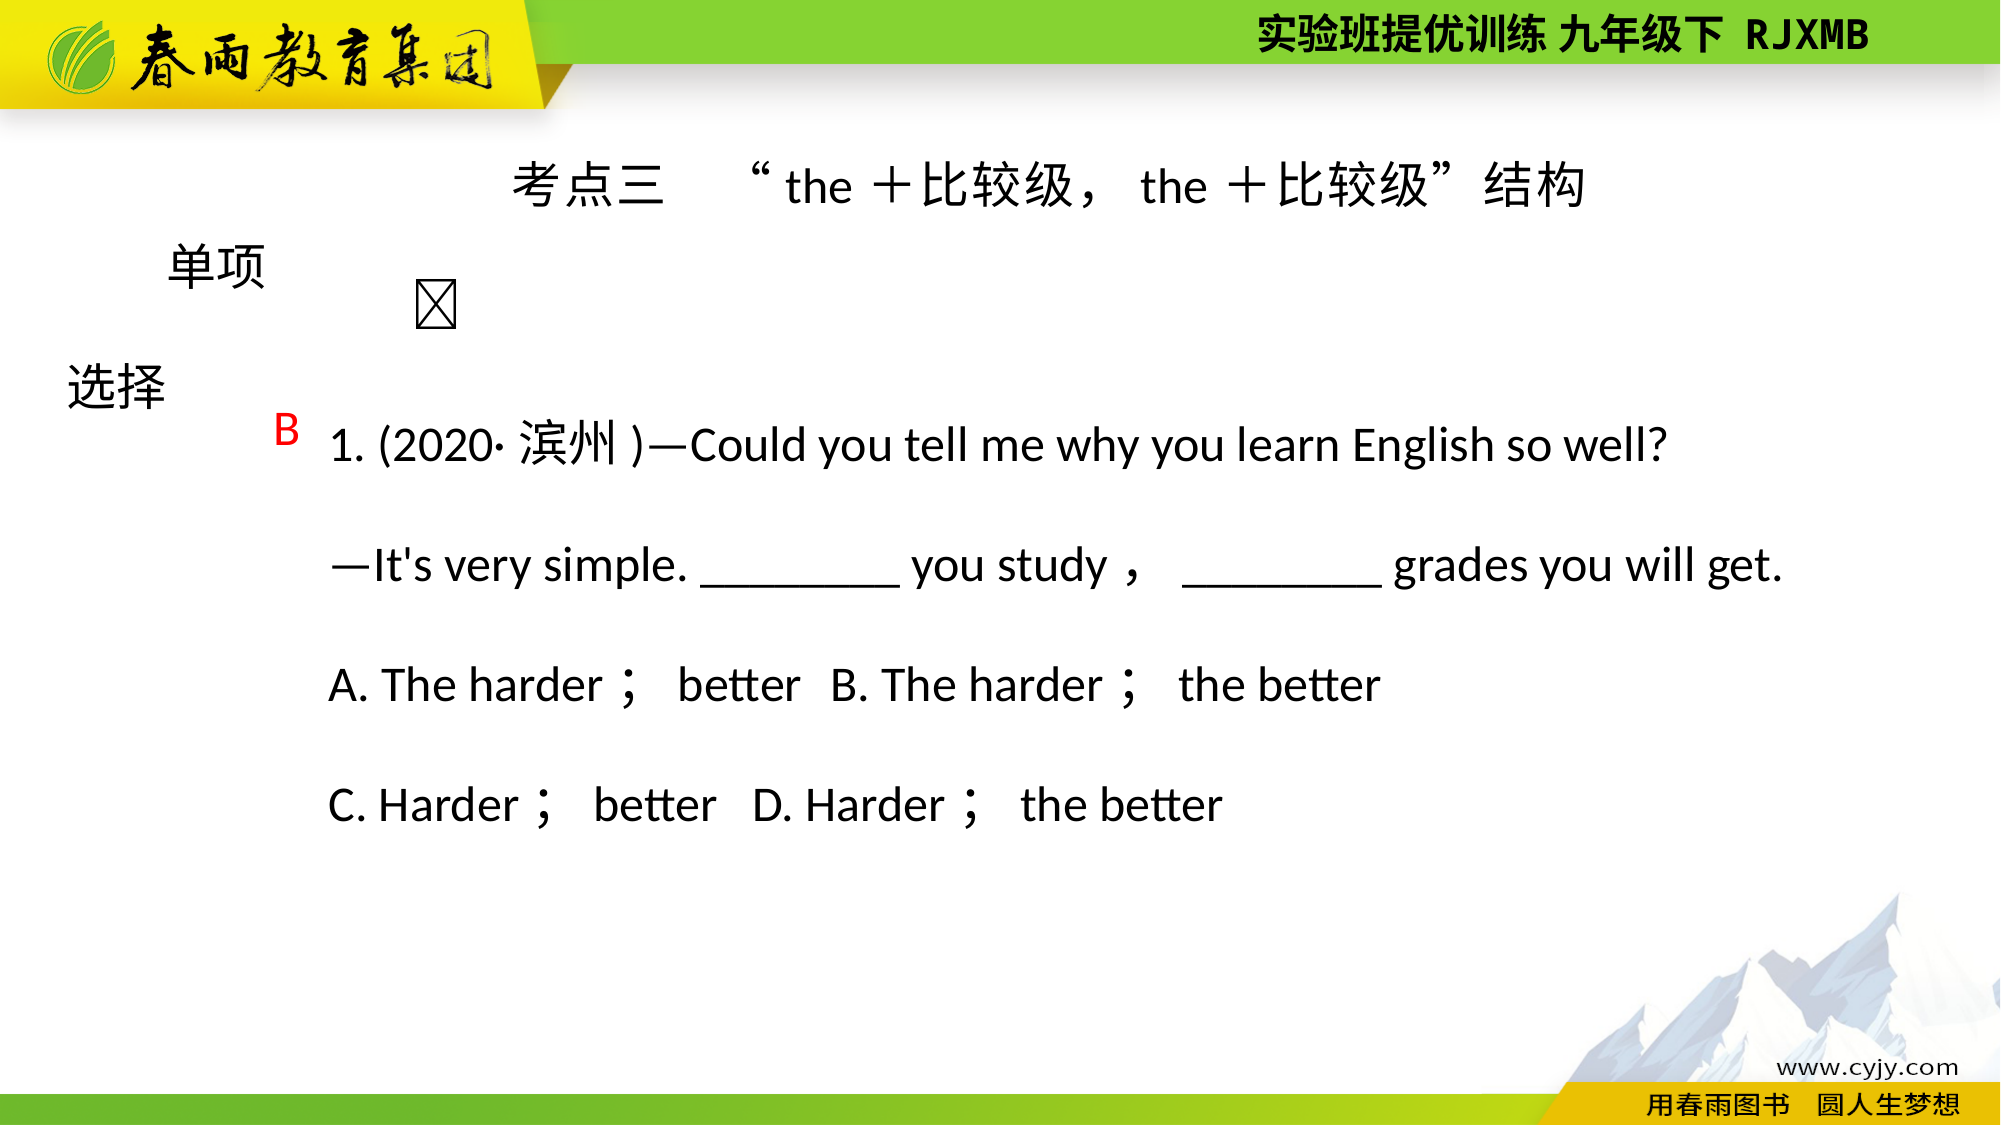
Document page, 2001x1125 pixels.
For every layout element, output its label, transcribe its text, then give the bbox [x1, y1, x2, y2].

picture [0, 0, 2001, 1125]
text_box 考点三 “the＋比较级，the＋比较级”结构 [397, 86, 1602, 342]
text_box 1. (2020·滨州)—Could you tell me why you learn English so well? —It's very simple. ________ you study，________ grades you will get. A. The harder；better B. The harder；the better C. Harder；better D. Harder；the better [213, 344, 1934, 840]
text_box B [258, 388, 316, 463]
text_box 单项选择 [51, 168, 282, 303]
